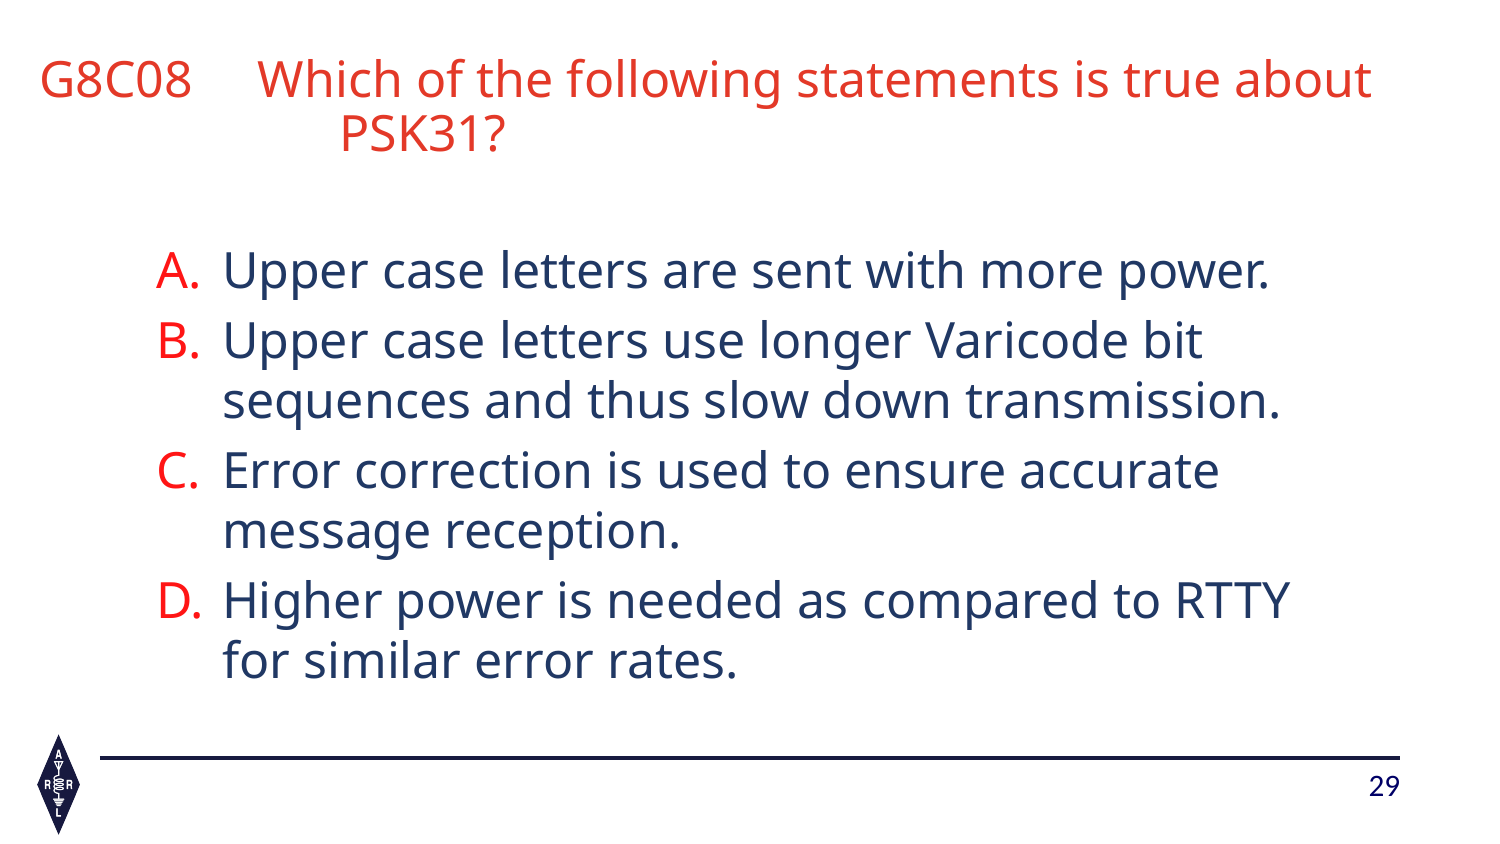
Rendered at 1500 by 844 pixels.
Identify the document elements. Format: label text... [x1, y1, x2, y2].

text_box Upper case letters are sent with more power. Upper case letters use longer Varicode bit sequences and thus slow down transmission. Error correction is used to ensure accurate message reception. Higher power is needed as compared to RTTY for similar error rates. [145, 232, 1355, 732]
slide_number 29 [1302, 761, 1400, 807]
picture [37, 734, 80, 835]
list [25, 192, 1459, 726]
title G8C08 Which of the following statements is true about PSK31? [39, 48, 1457, 128]
